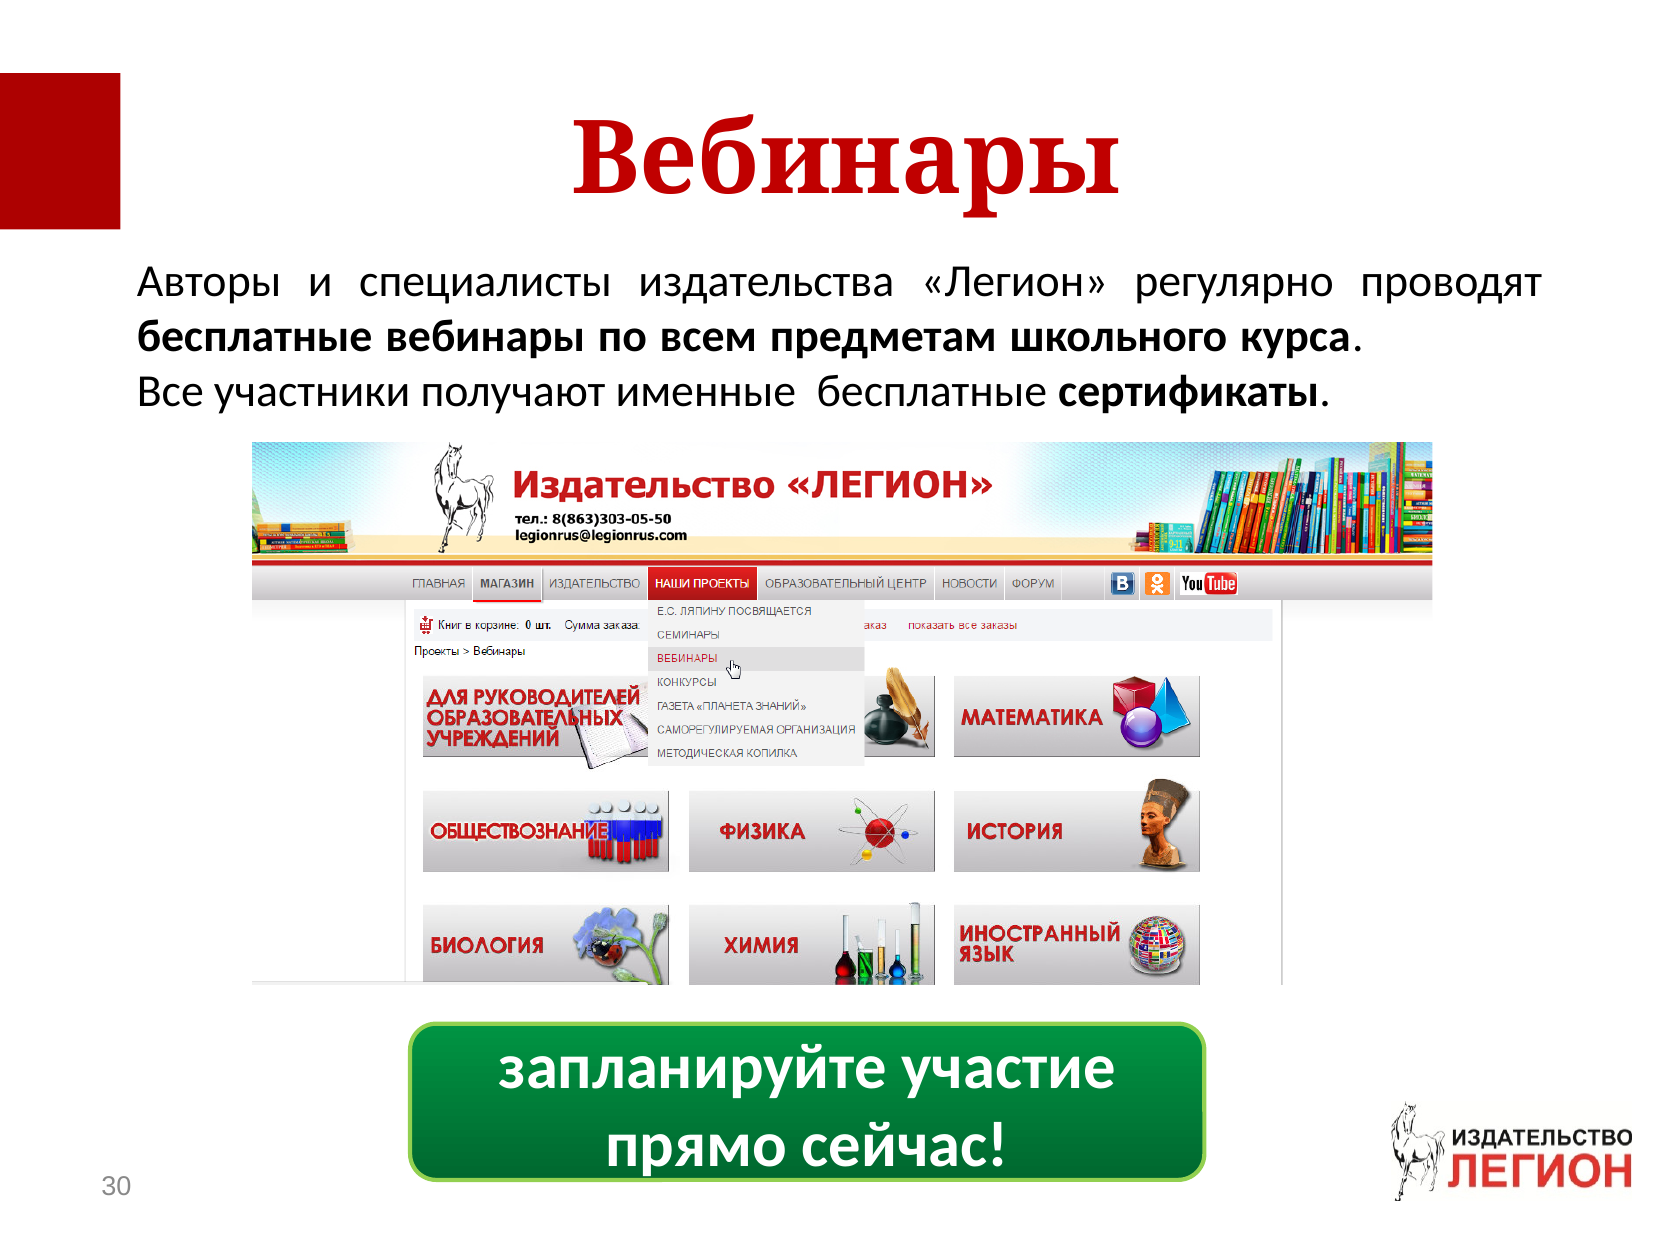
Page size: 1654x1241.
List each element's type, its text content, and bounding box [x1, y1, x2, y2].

picture [1390, 1101, 1633, 1201]
text_box [0, 71, 122, 231]
text_box запланируйте участие прямо сейчас! [407, 1021, 1207, 1183]
text_box Авторы и специалисты издательства «Легион» регулярно проводят бесплатные вебинары по всем предметам школьного курса. Все участники получают именные бесплатные сертификаты. [120, 242, 1560, 587]
title Вебинары [120, 49, 1572, 257]
slide_number 30 [84, 1153, 254, 1220]
picture [251, 442, 1433, 985]
